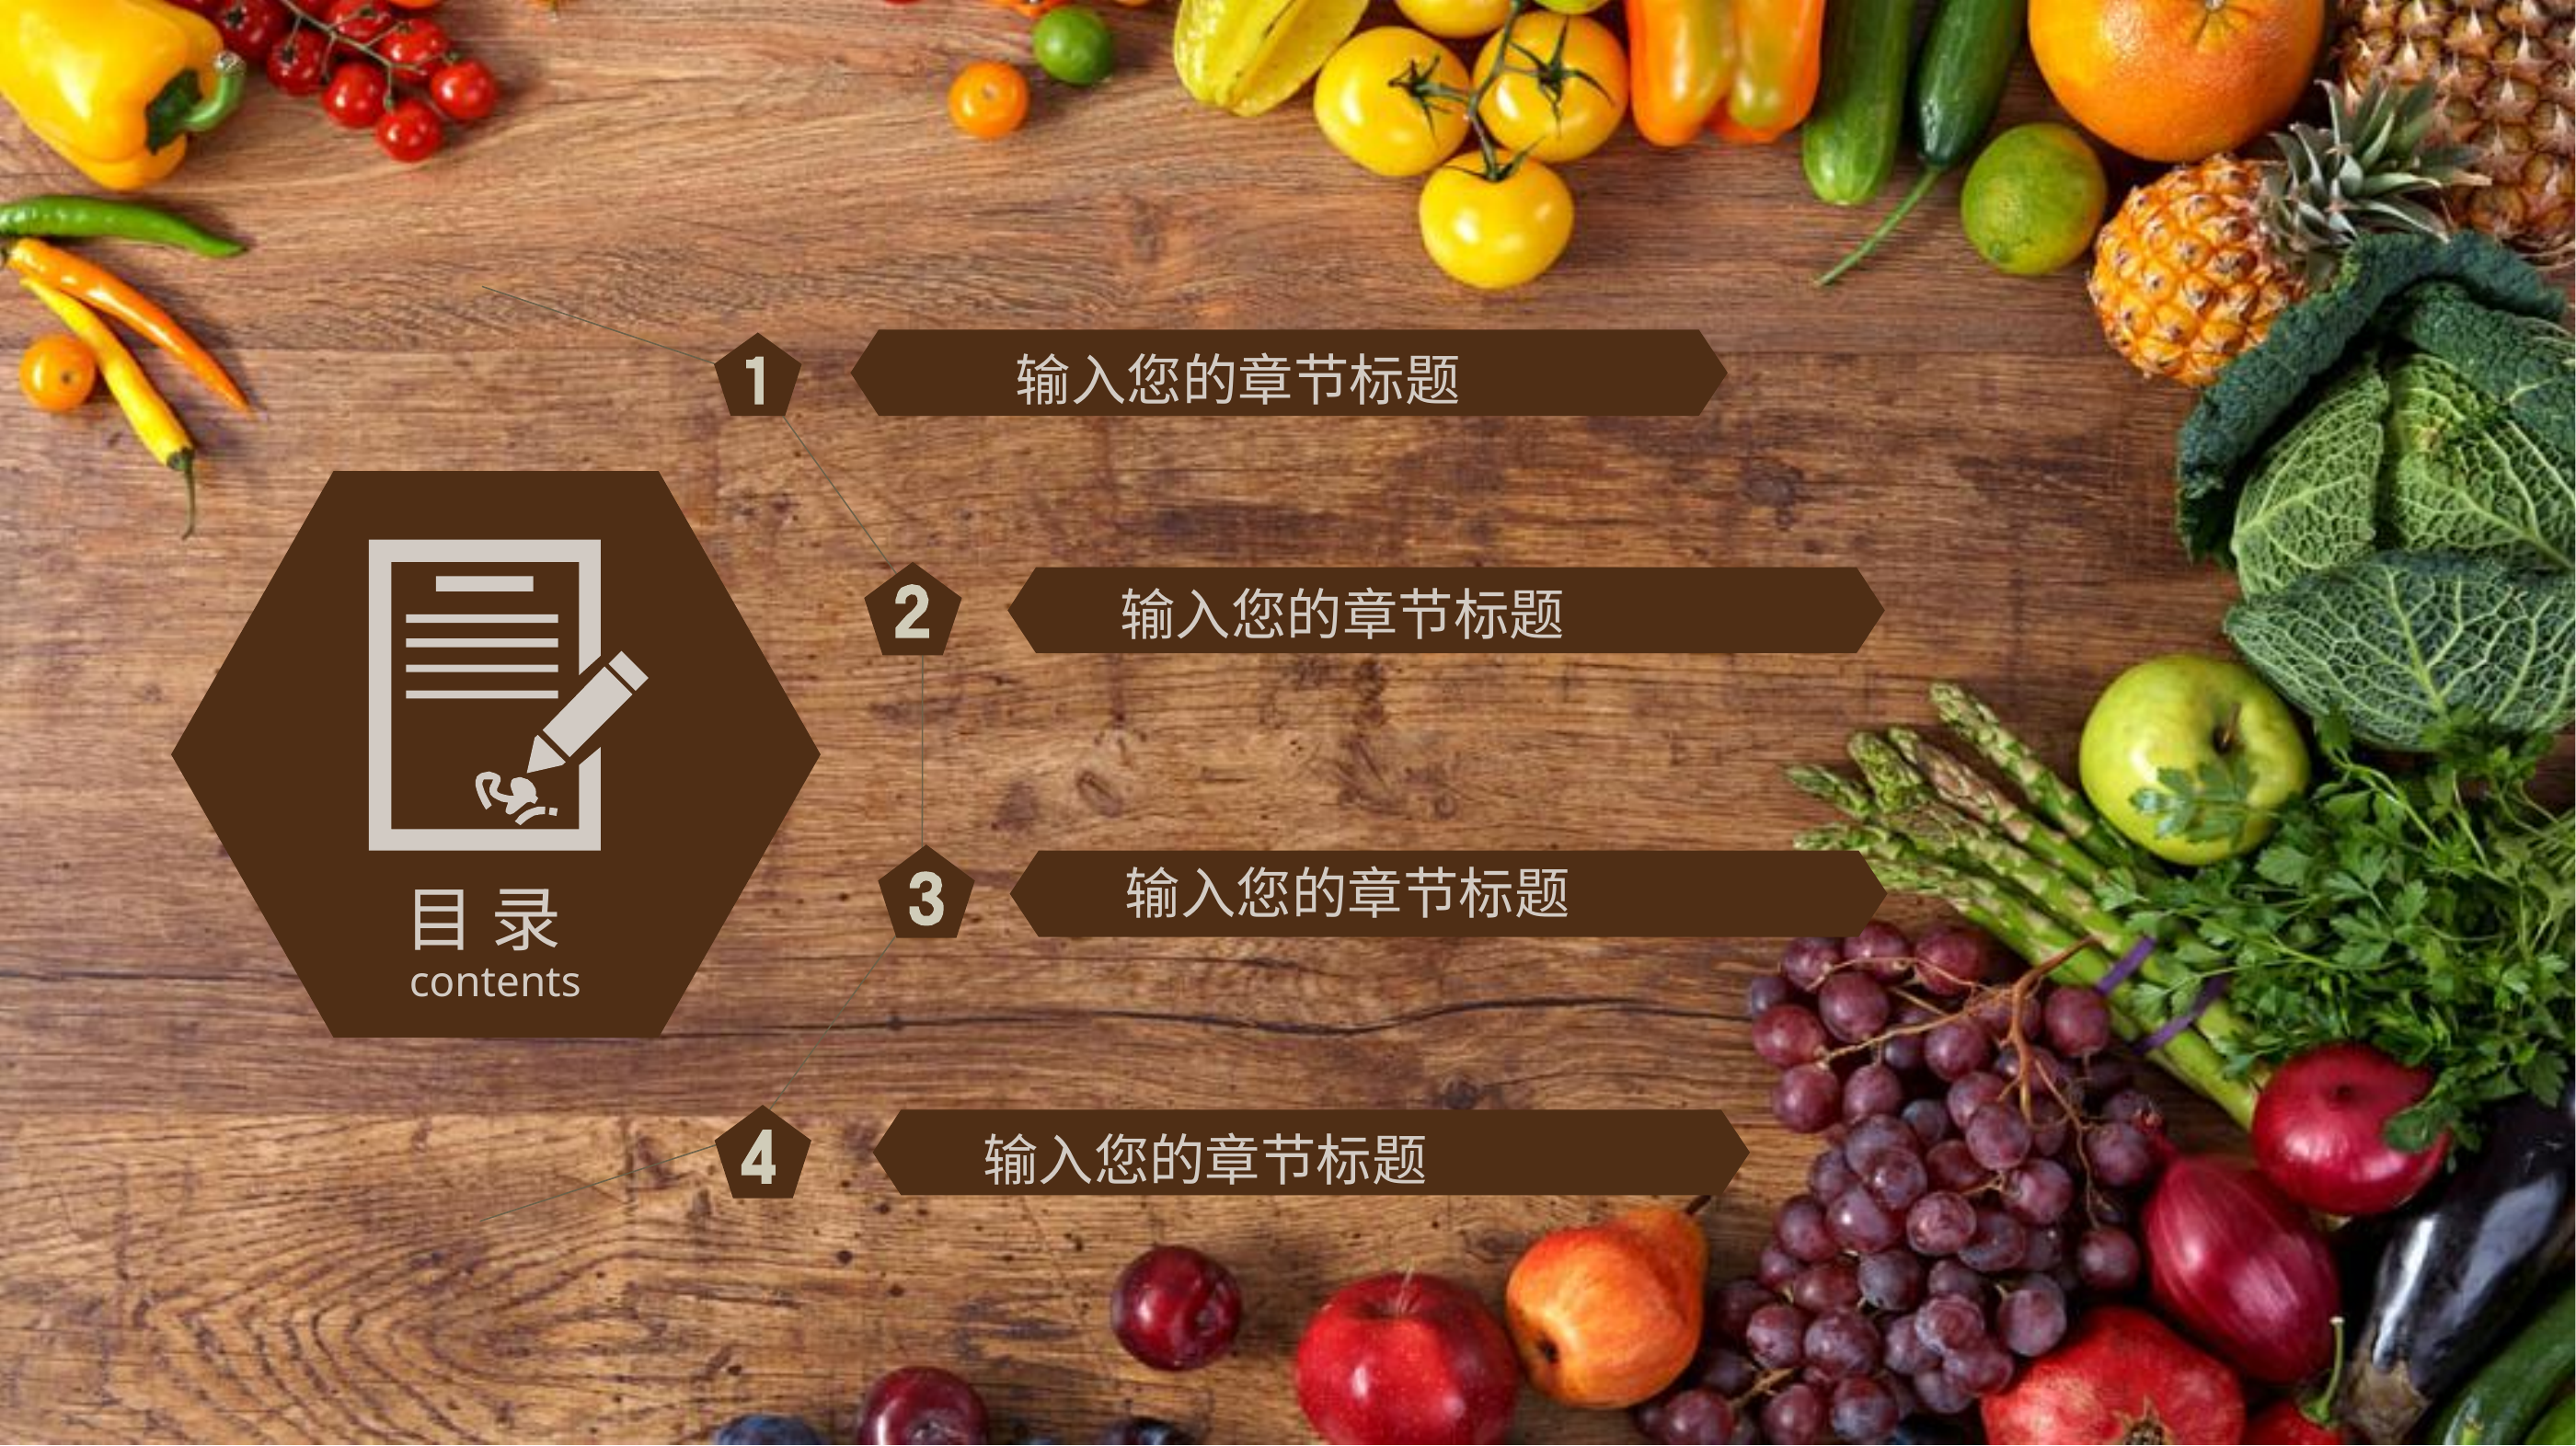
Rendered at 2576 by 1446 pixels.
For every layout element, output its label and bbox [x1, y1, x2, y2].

picture [0, 0, 2576, 1446]
text_box [864, 561, 962, 656]
text_box [714, 1104, 812, 1199]
text_box [713, 332, 802, 417]
text_box [1007, 567, 1886, 654]
text_box [878, 844, 975, 938]
text_box [368, 539, 650, 1006]
text_box [1009, 850, 1888, 937]
text_box [872, 1109, 1751, 1196]
text_box [850, 329, 1729, 417]
